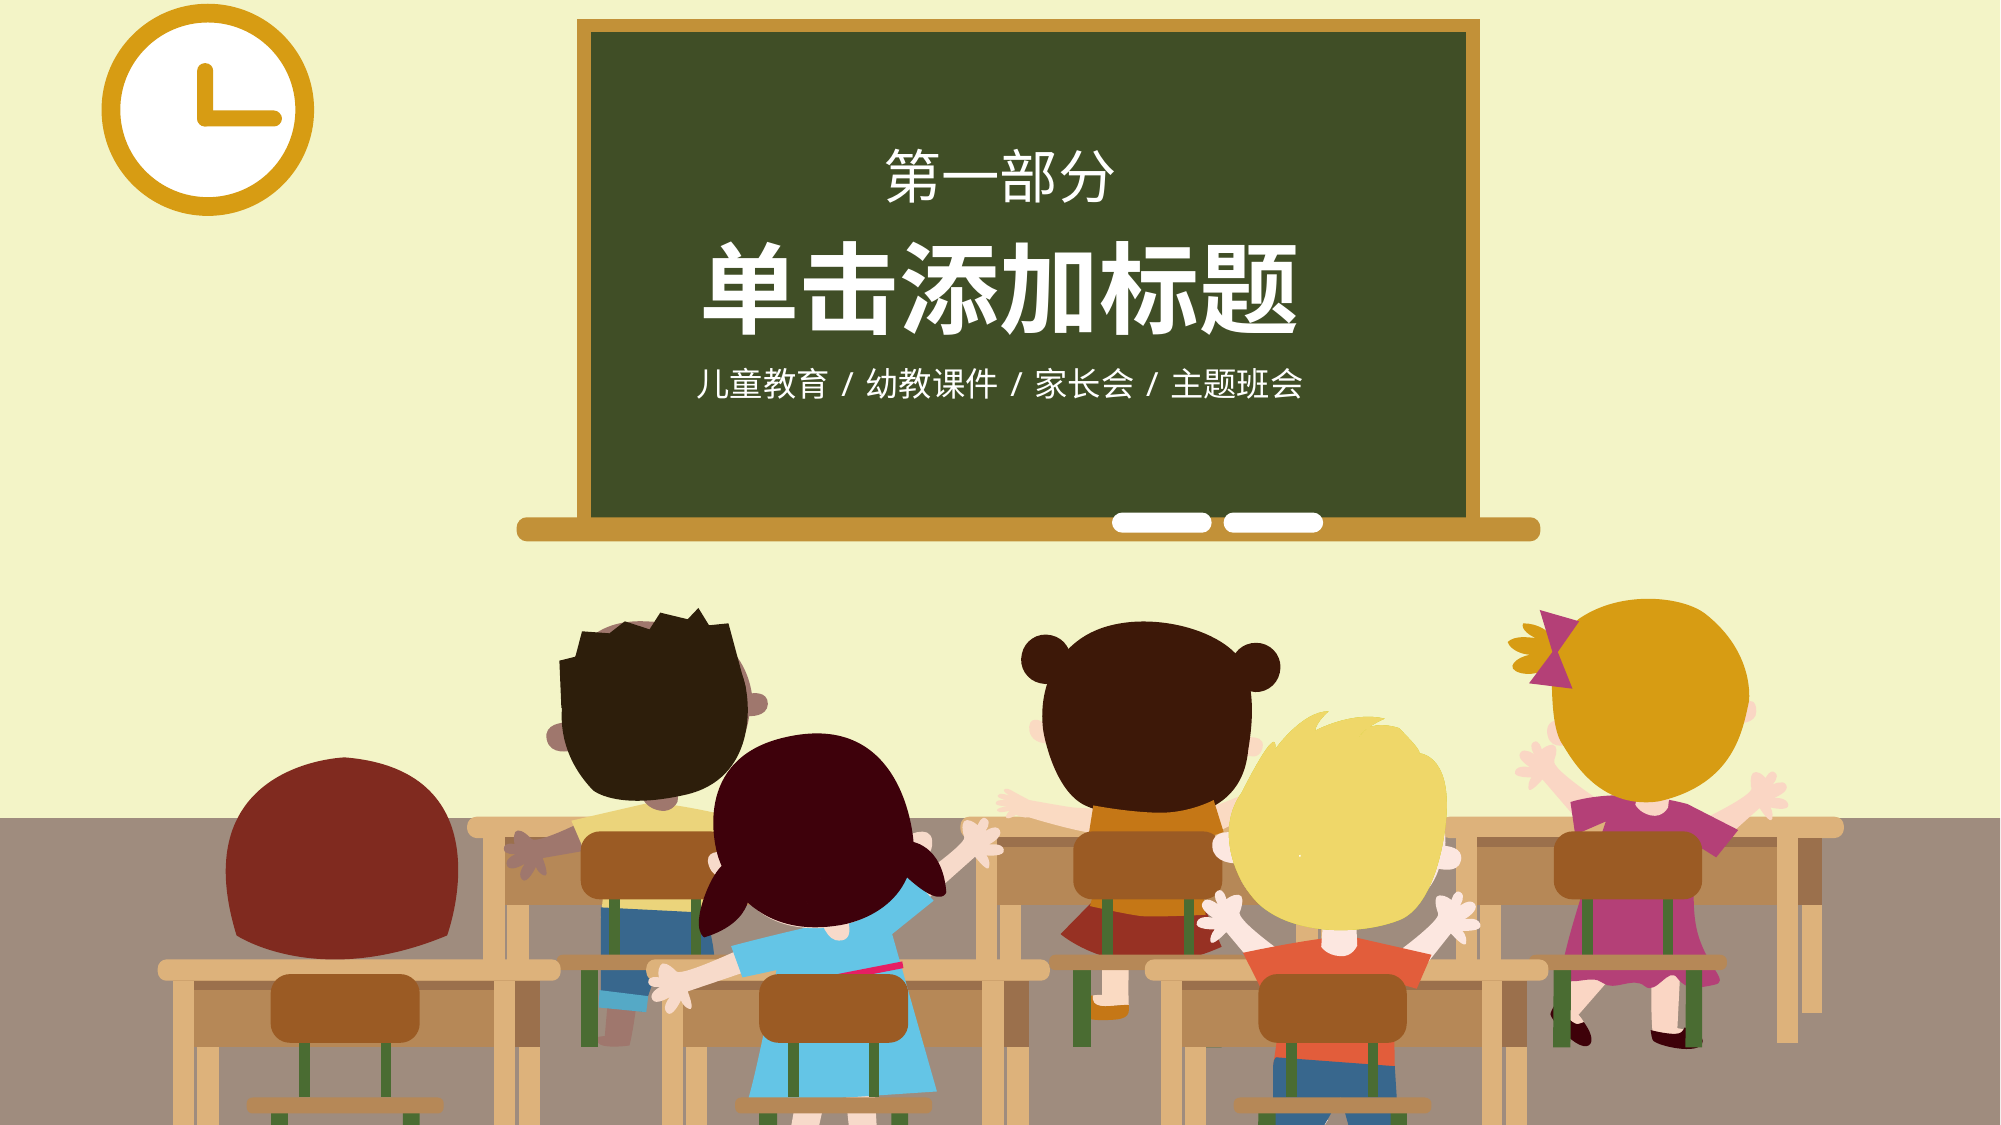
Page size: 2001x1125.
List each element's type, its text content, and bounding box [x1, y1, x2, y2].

text_box 儿童教育/幼教课件/家长会/主题班会 [655, 355, 1345, 411]
text_box 第一部分 [655, 133, 1345, 218]
text_box 单击添加标题 [655, 218, 1345, 354]
